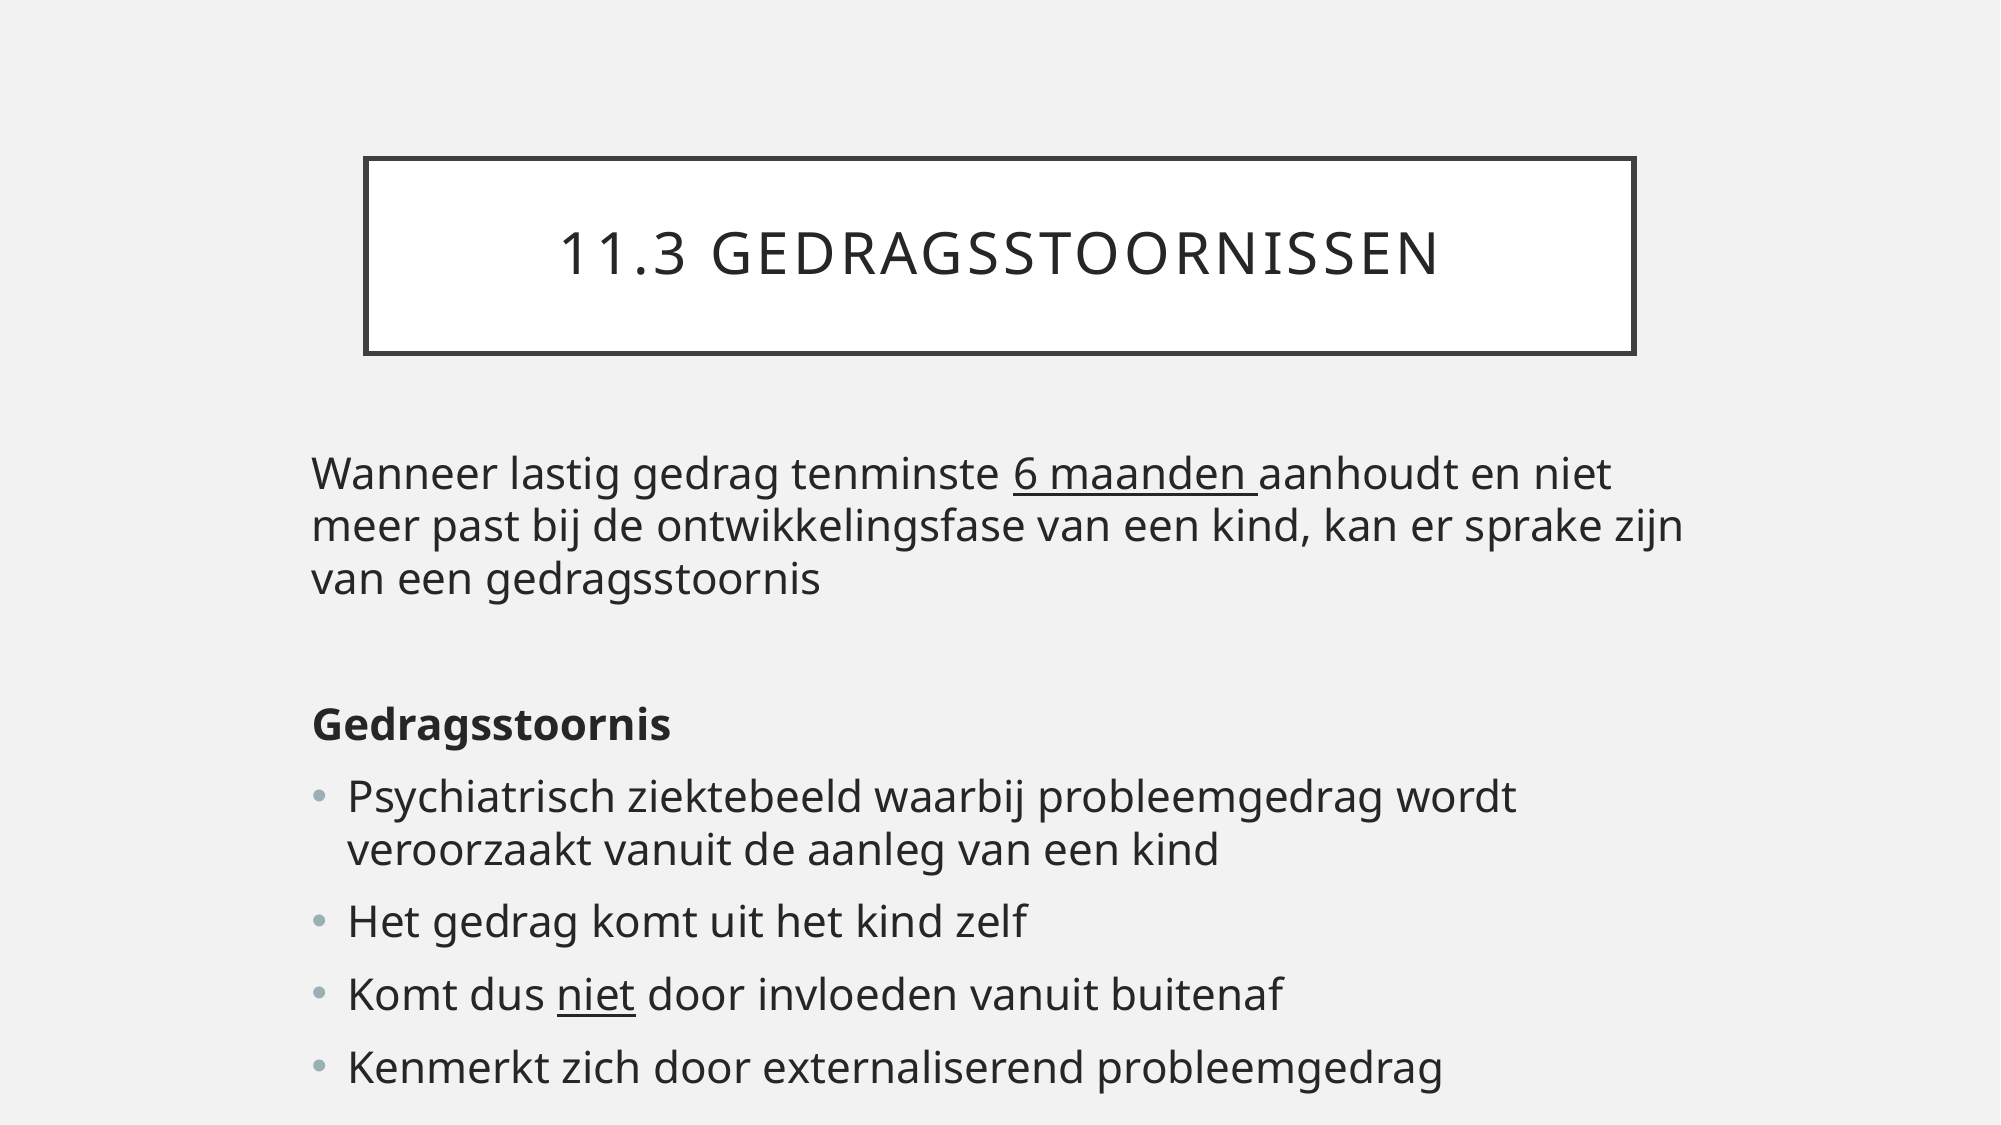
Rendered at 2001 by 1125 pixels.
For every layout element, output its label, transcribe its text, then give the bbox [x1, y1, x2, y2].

list Wanneer lastig gedrag tenminste 6 maanden aanhoudt en niet meer past bij de ontwikkelingsfase van een kind, kan er sprake zijn van een gedragsstoornis Gedragsstoornis Psychiatrisch ziektebeeld waarbij probleemgedrag wordt veroorzaakt vanuit de aanleg van een kind Het gedrag komt uit het kind zelf Komt dus niet door invloeden vanuit buitenaf Kenmerkt zich door externaliserend probleemgedrag [296, 437, 1704, 1106]
title 11.3 Gedragsstoornissen [363, 156, 1637, 356]
